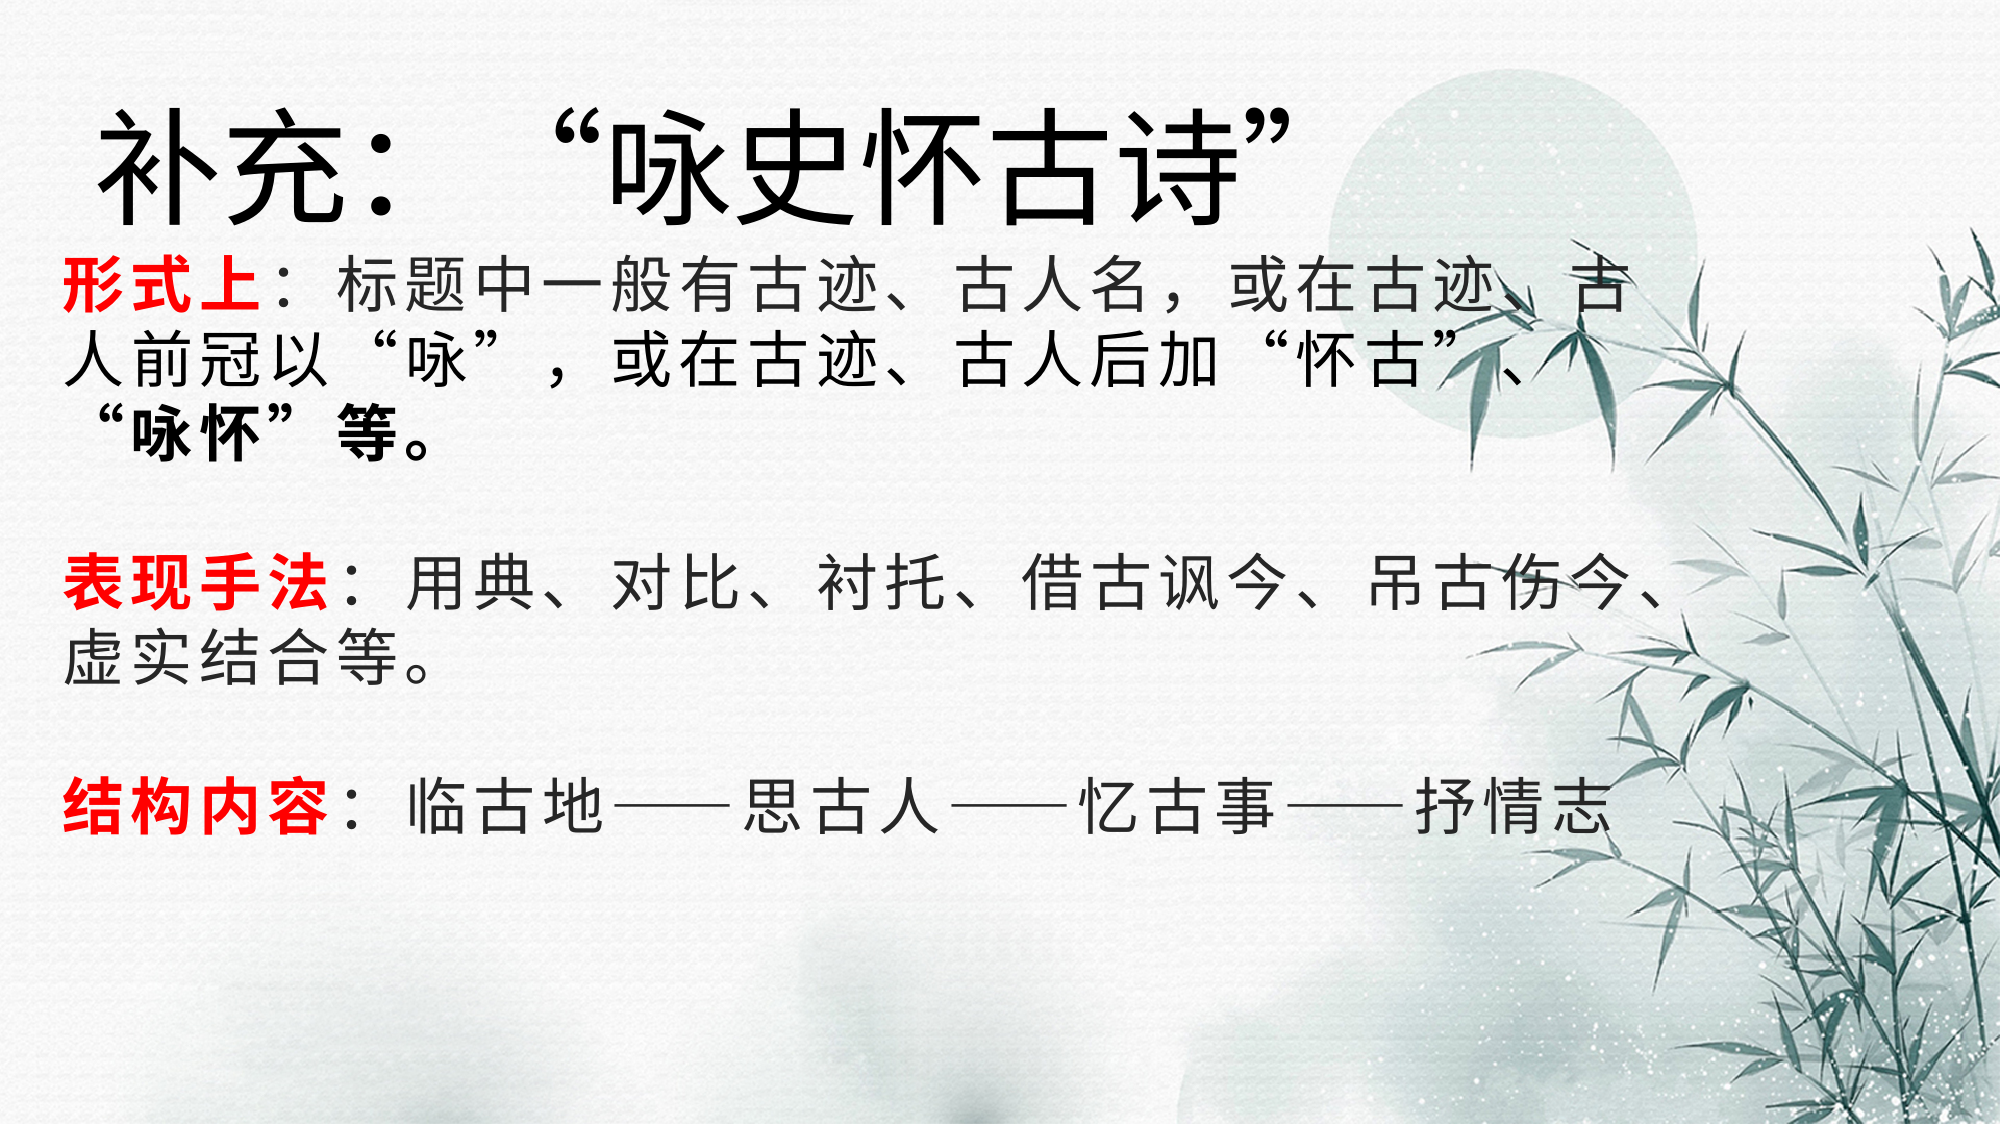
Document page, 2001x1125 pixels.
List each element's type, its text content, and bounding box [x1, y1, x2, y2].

text_box 补充：“咏史怀古诗” [79, 61, 1405, 233]
title 形式上：标题中一般有古迹、古人名，或在古迹、古人前冠以“咏”，或在古迹、古人后加“怀古”、“咏怀”等。 表现手法：用典、对比、衬托、借古讽今、吊古伤今、虚实结合等。 结构内容：临古地——思古人——忆古事——抒情志 [47, 233, 1714, 842]
picture [0, 0, 2001, 1125]
